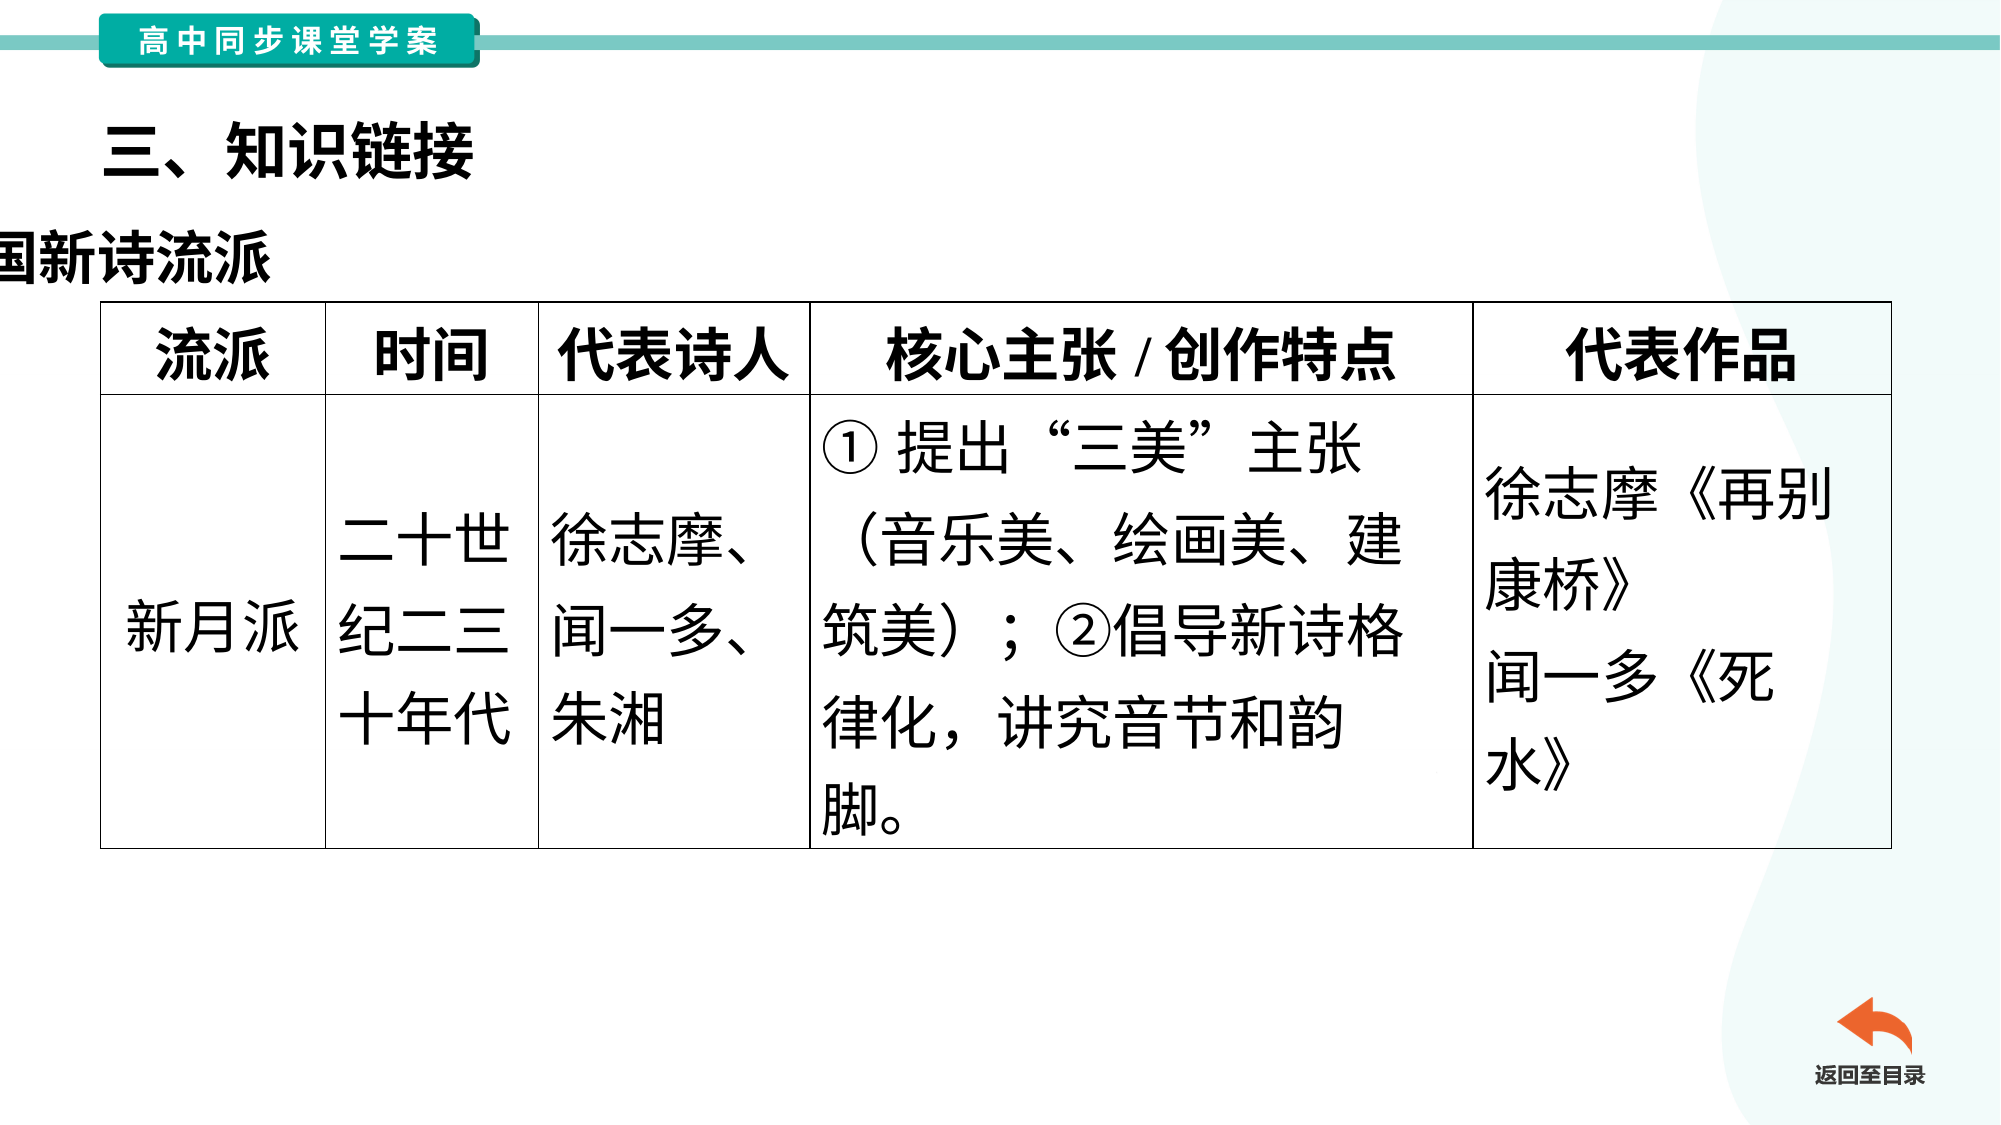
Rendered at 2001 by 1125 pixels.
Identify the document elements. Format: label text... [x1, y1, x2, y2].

table_cell ①提出“三美”主张 （音乐美、绘画美、建 筑美）；②倡导新诗格 律化，讲究音节和韵 脚。 [811, 395, 1472, 848]
table_cell 二十世 纪二三 十年代 [326, 395, 538, 848]
table_cell 徐志摩《再别 康桥》 闻一多《死 水》 [1474, 395, 1891, 848]
table_header 代表作品 [1474, 303, 1891, 394]
table_cell 徐志摩、 闻一多、 朱湘 [539, 395, 809, 848]
table_cell 新月派 [101, 395, 325, 848]
text_box 中国新诗流派#1 [100, 187, 1899, 280]
table_header 代表诗人 [539, 303, 809, 394]
table_header 流派 [101, 303, 325, 394]
text_box 三、知识链接 [100, 76, 1899, 187]
table_header 核心主张/创作特点 [811, 303, 1472, 394]
table_header 时间 [326, 303, 538, 394]
picture [0, 0, 2000, 1125]
